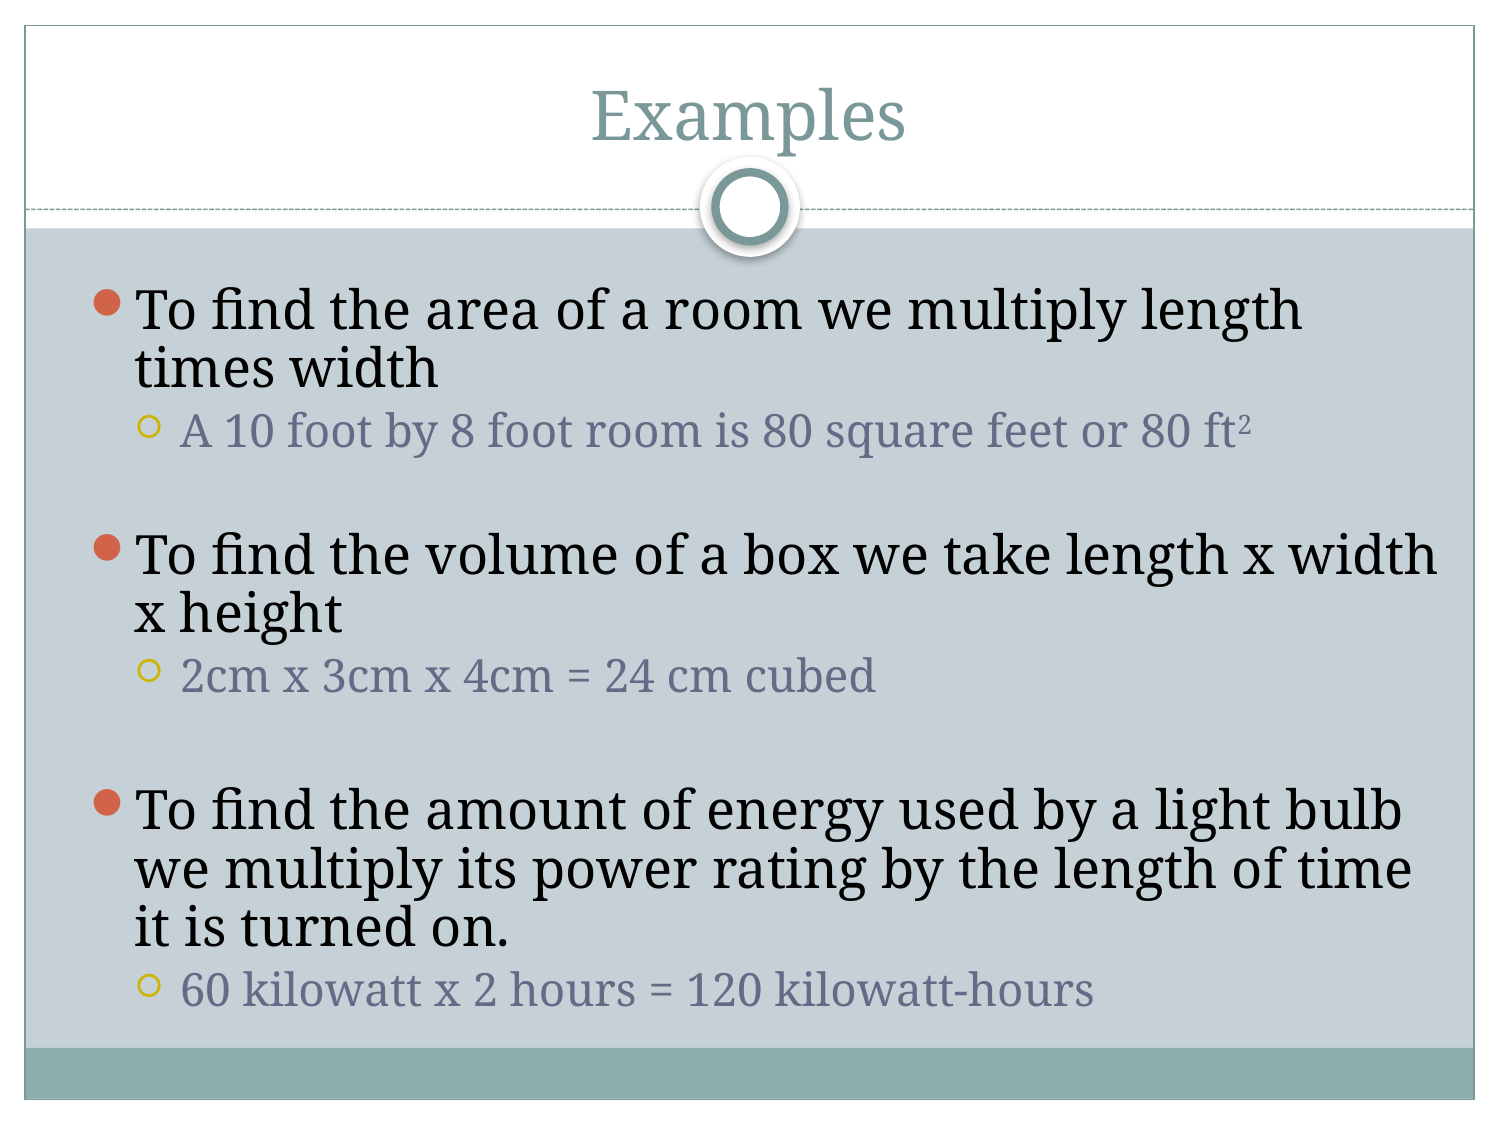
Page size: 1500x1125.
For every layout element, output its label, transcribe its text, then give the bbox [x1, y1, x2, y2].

list To find the area of a room we multiply length times width A 10 foot by 8 foot room is 80 square feet or 80 ft2 To find the volume of a box we take length x width x height 2cm x 3cm x 4cm = 24 cm cubed To find the amount of energy used by a light bulb we multiply its power rating by the length of time it is turned on. 60 kilowatt x 2 hours = 120 kilowatt-hours [75, 275, 1468, 1063]
title Examples [49, 37, 1450, 162]
